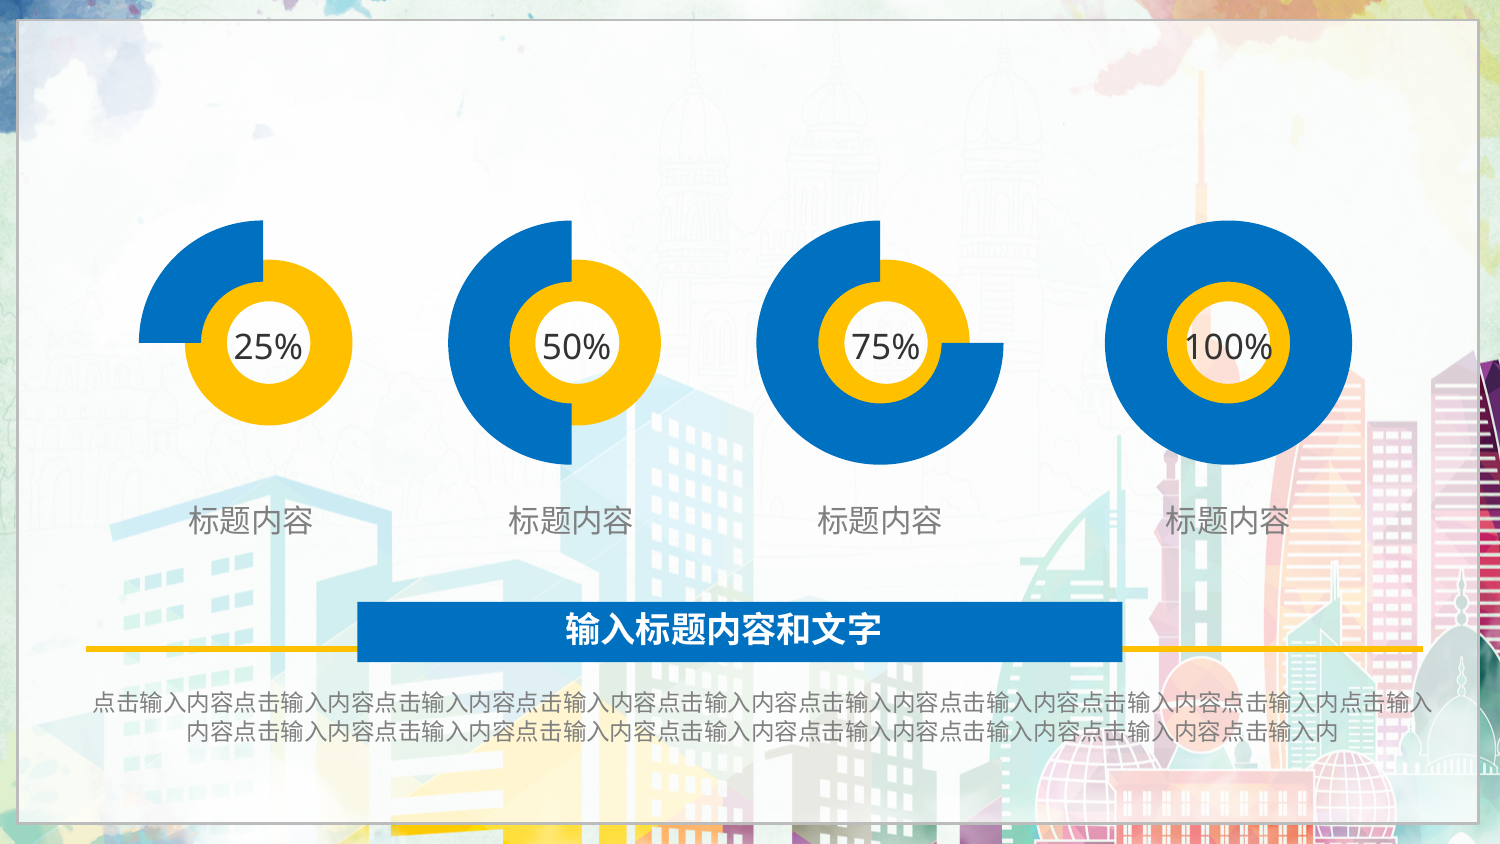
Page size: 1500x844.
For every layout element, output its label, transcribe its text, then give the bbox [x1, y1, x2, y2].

text_box 标题内容 [177, 495, 326, 544]
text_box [85, 601, 1424, 663]
text_box 点击输入内容点击输入内容点击输入内容点击输入内容点击输入内容点击输入内容点击输入内容点击输入内容点击输入内点击输入内容点击输入内容点击输入内容点击输入内容点击输入内容点击输入内容点击输入内容点击输入内容点击输入内 [75, 682, 1450, 751]
text_box 标题内容 [497, 495, 646, 544]
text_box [138, 220, 353, 426]
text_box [447, 220, 661, 465]
text_box 标题内容 [806, 495, 954, 544]
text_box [1104, 220, 1353, 465]
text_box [756, 220, 1004, 465]
text_box 标题内容 [1154, 495, 1303, 544]
picture [0, 0, 1500, 844]
